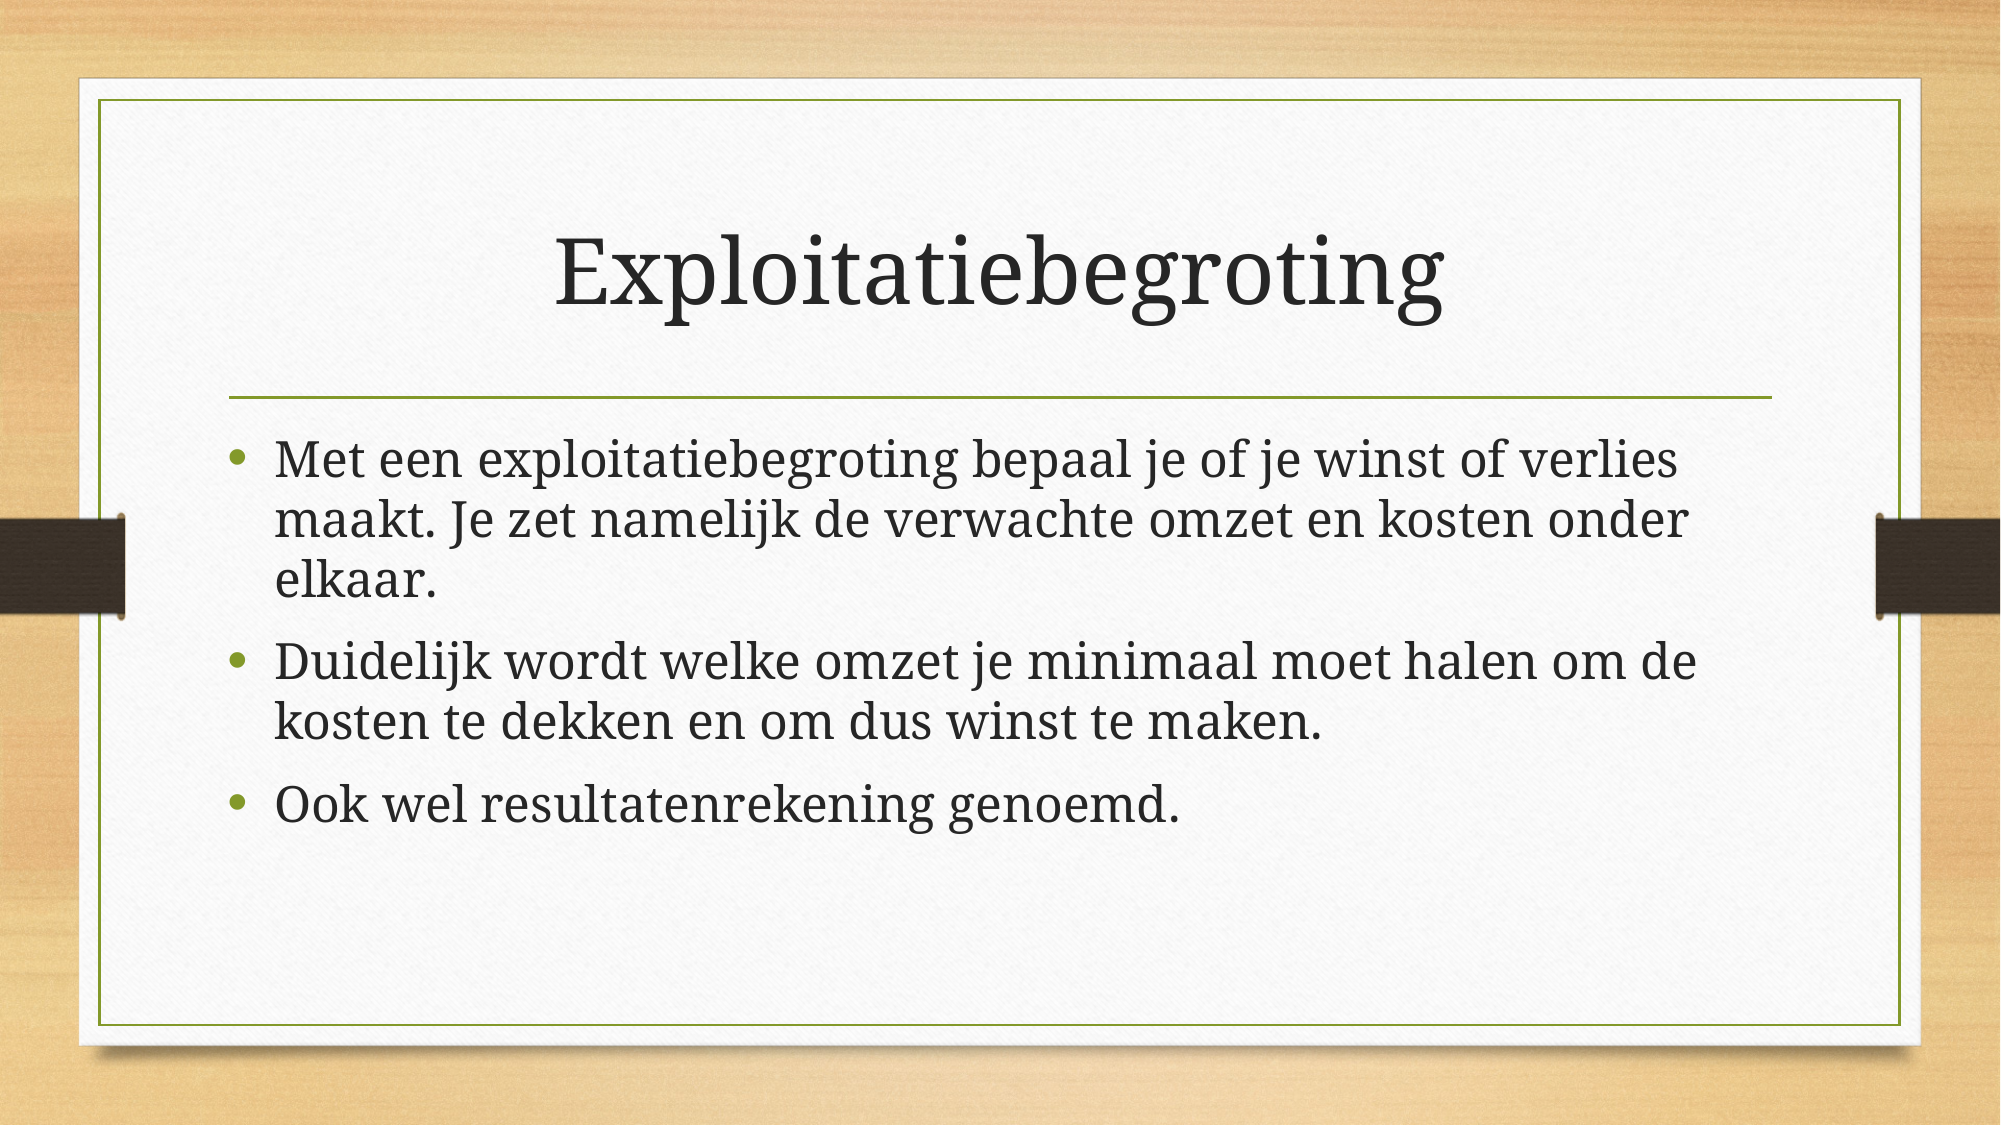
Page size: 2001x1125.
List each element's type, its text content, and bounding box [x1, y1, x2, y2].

list Met een exploitatiebegroting bepaal je of je winst of verlies maakt. Je zet namelijk de verwachte omzet en kosten onder elkaar. Duidelijk wordt welke omzet je minimaal moet halen om de kosten te dekken en om dus winst te maken. Ook wel resultatenrekening genoemd. [212, 419, 1788, 964]
picture [0, 0, 2001, 1125]
title Exploitatiebegroting [212, 161, 1788, 375]
